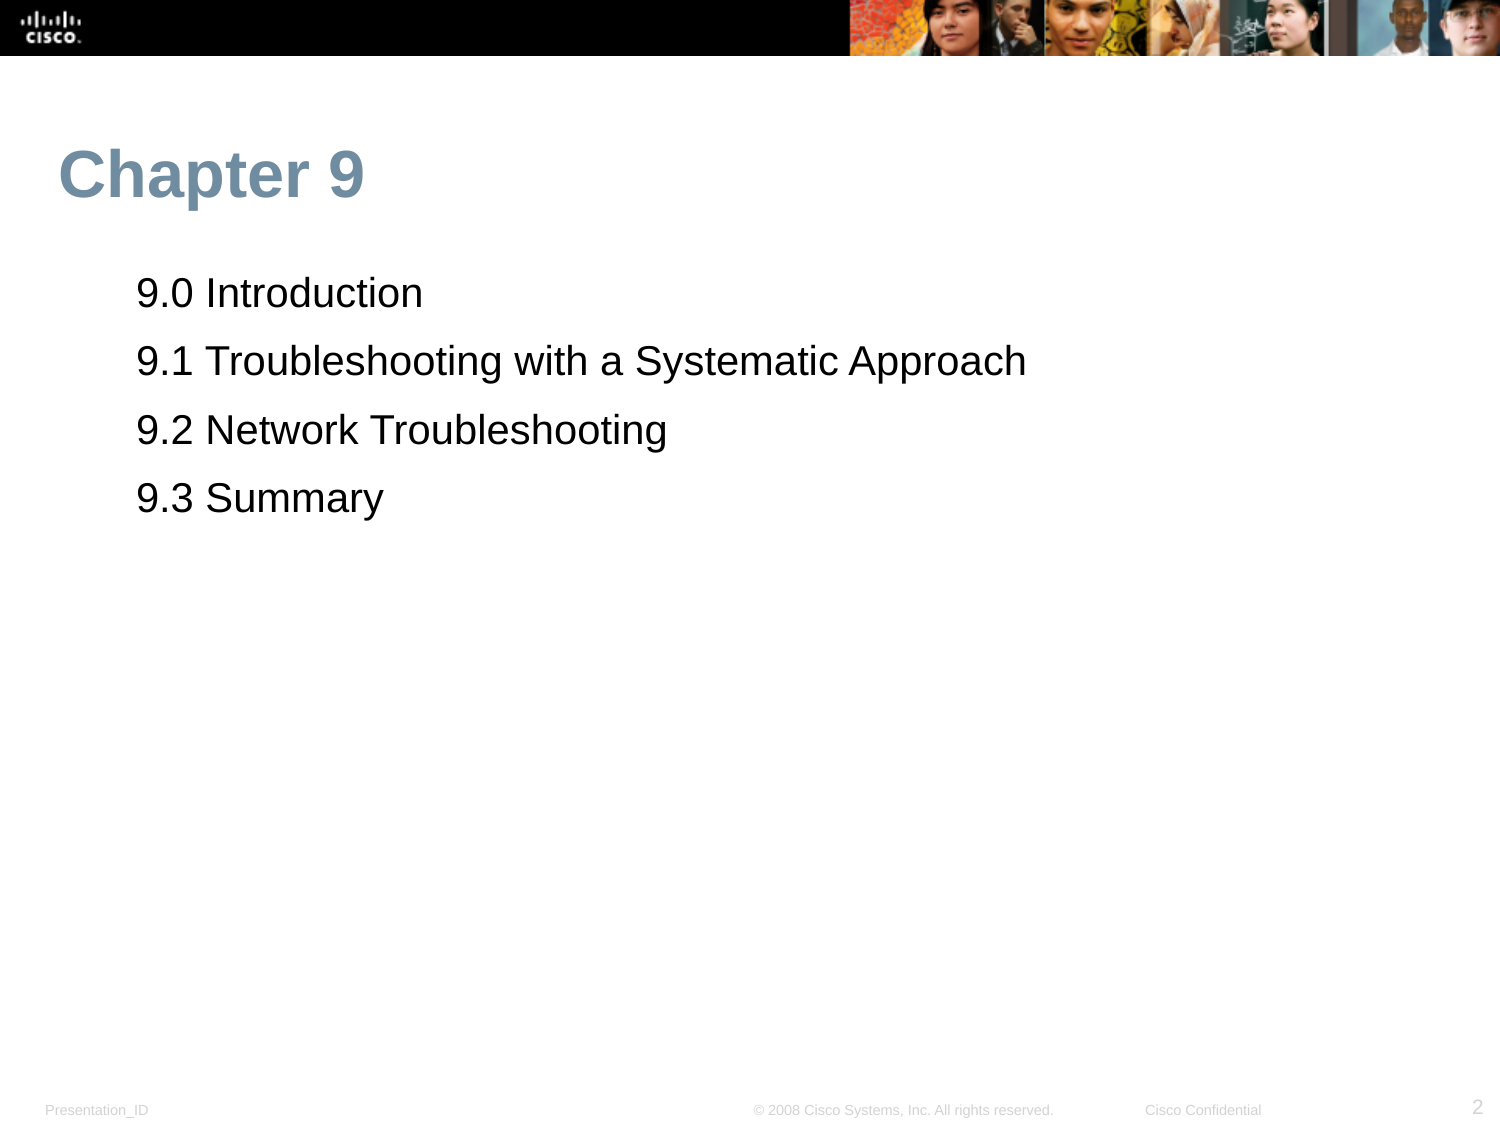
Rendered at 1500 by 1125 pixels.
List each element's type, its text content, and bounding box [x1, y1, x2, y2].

picture [0, 0, 1500, 56]
title Chapter 9 [44, 80, 1382, 219]
list 9.0 Introduction 9.1 Troubleshooting with a Systematic Approach 9.2 Network Troubleshooting 9.3 Summary [122, 262, 1457, 991]
